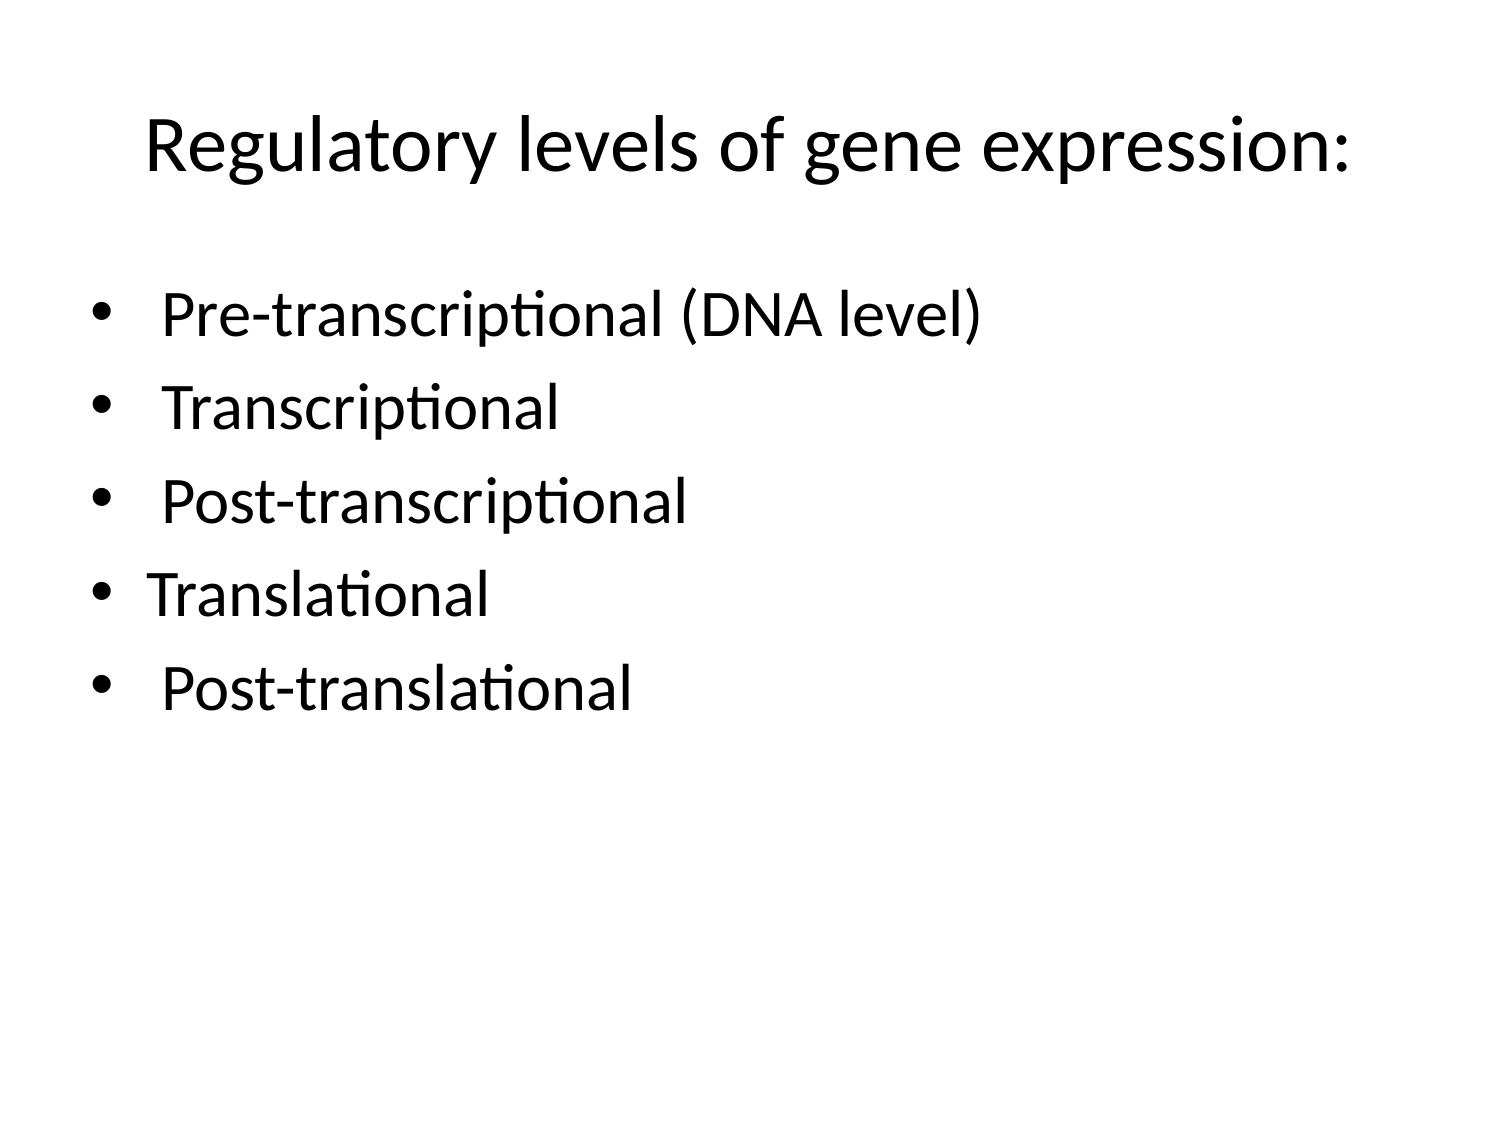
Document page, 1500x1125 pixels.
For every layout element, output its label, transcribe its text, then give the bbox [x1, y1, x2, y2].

list Pre-transcriptional (DNA level) Transcriptional Post-transcriptional Translational Post-translational [75, 262, 1425, 1005]
title Regulatory levels of gene expression: [75, 45, 1425, 233]
